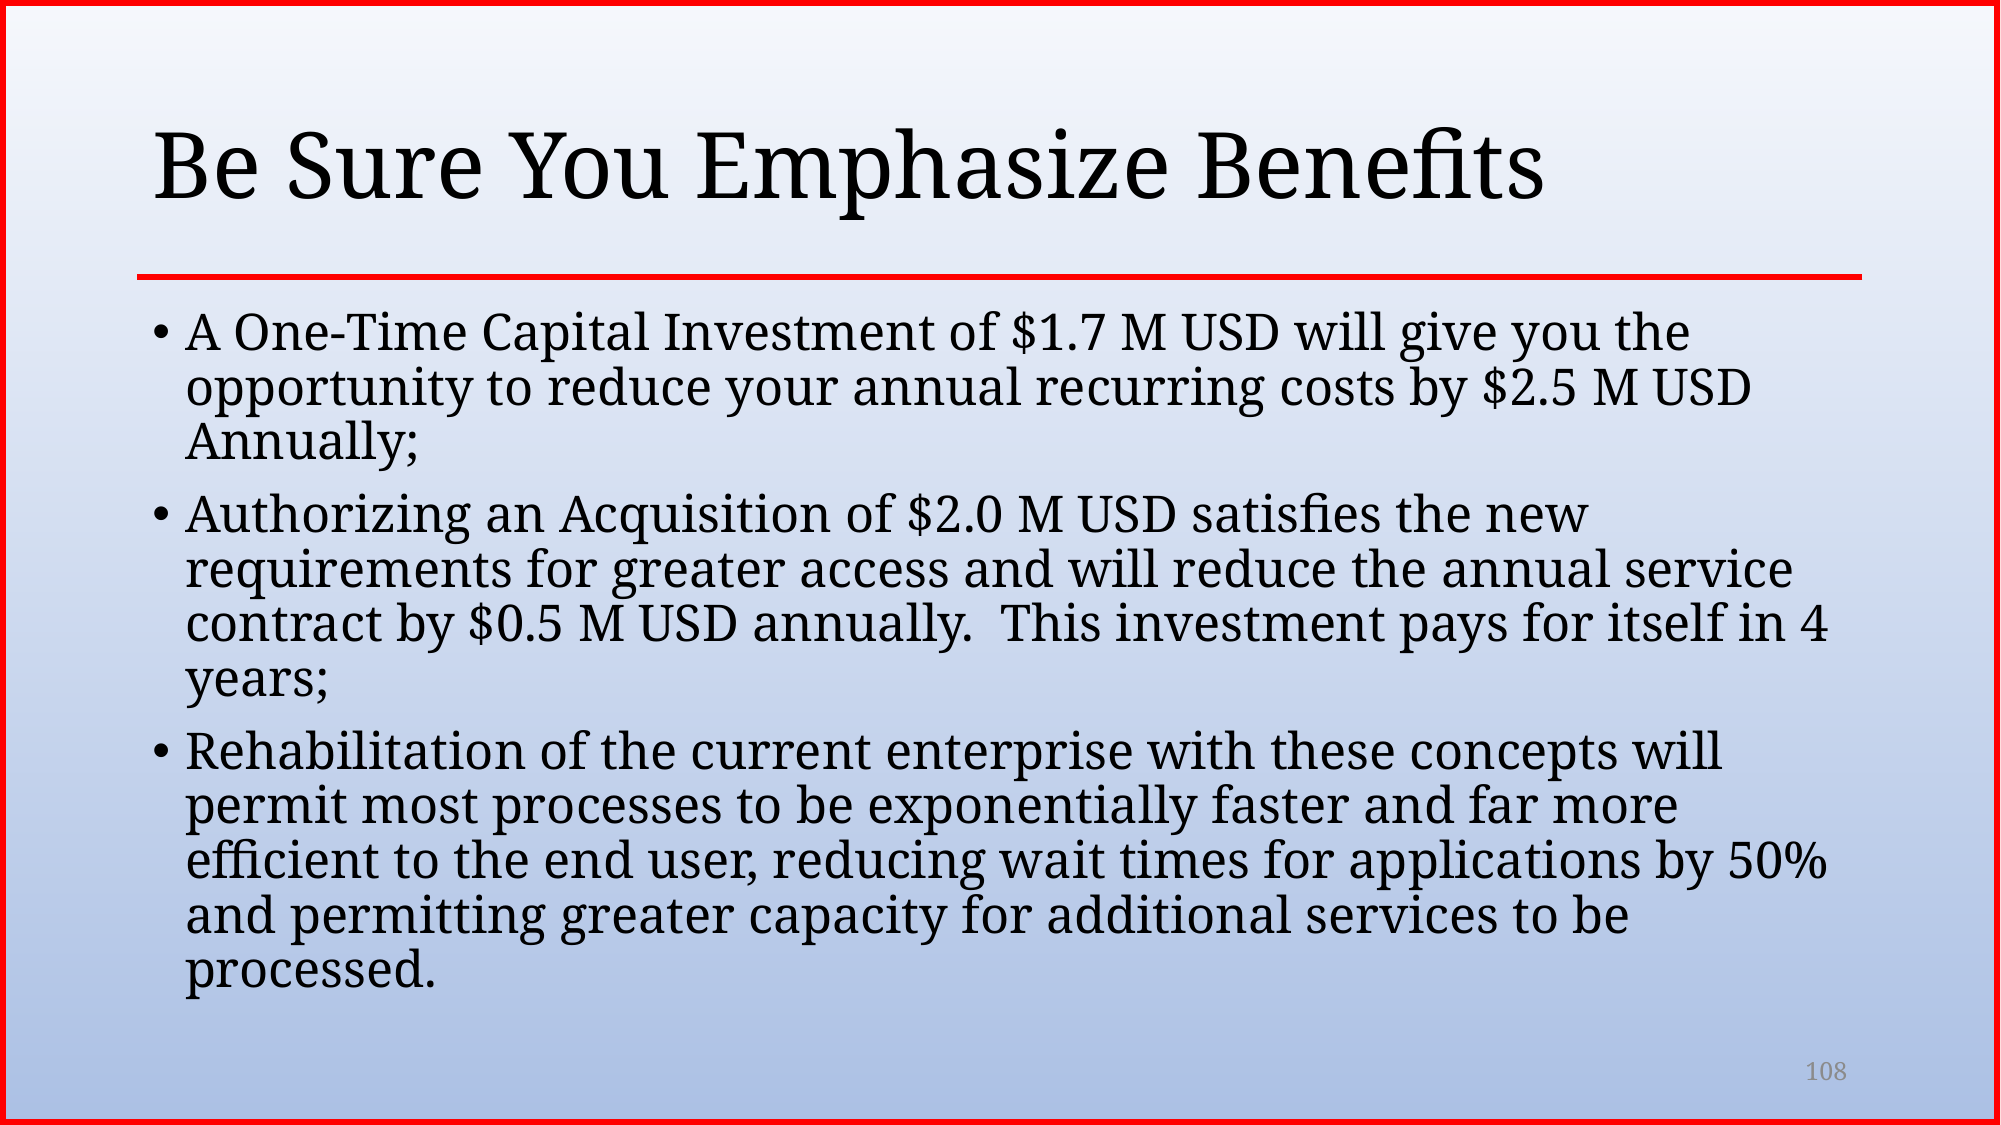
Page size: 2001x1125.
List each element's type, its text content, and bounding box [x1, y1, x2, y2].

slide_number 108 [1412, 1042, 1863, 1103]
list A One-Time Capital Investment of $1.7 M USD will give you the opportunity to reduce your annual recurring costs by $2.5 M USD Annually; Authorizing an Acquisition of $2.0 M USD satisfies the new requirements for greater access and will reduce the annual service contract by $0.5 M USD annually. This investment pays for itself in 4 years; Rehabilitation of the current enterprise with these concepts will permit most processes to be exponentially faster and far more efficient to the end user, reducing wait times for applications by 50% and permitting greater capacity for additional services to be processed. [137, 299, 1863, 1014]
title Be Sure You Emphasize Benefits [137, 59, 1863, 278]
